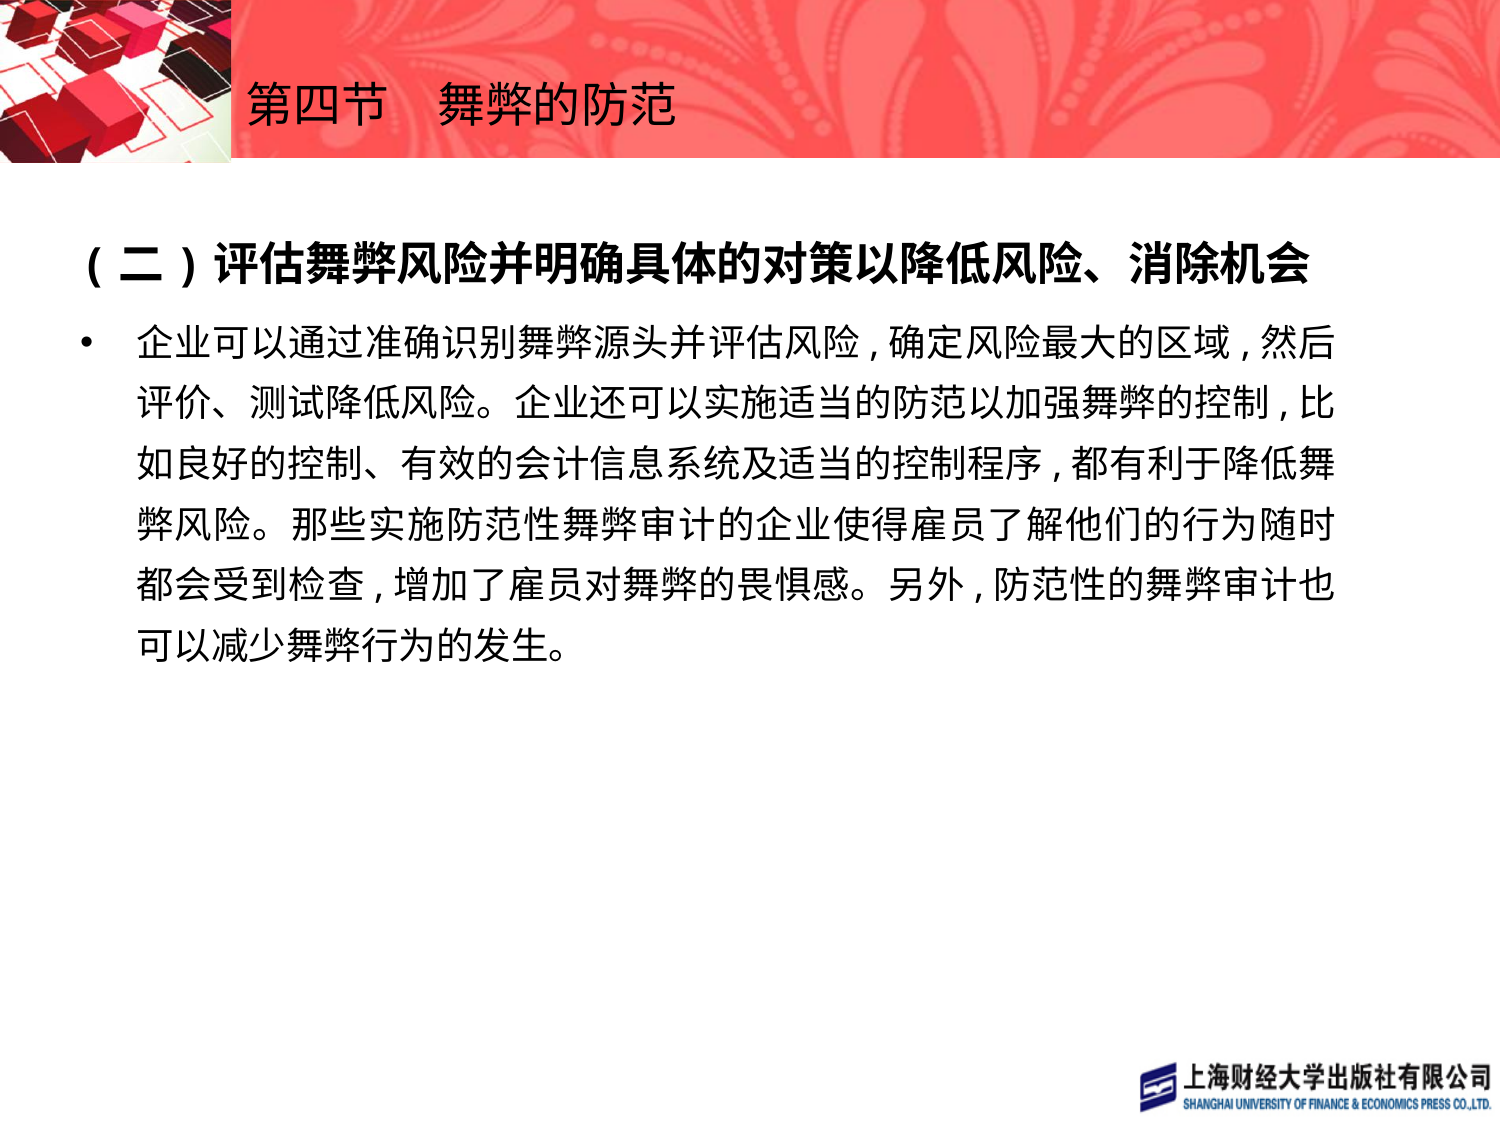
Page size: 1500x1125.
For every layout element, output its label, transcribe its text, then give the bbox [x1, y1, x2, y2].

picture [1139, 1058, 1495, 1118]
list (二)评估舞弊风险并明确具体的对策以降低风险、消除机会 企业可以通过准确识别舞弊源头并评估风险,确定风险最大的区域,然后评价、测试降低风险。企业还可以实施适当的防范以加强舞弊的控制,比如良好的控制、有效的会计信息系统及适当的控制程序,都有利于降低舞弊风险。那些实施防范性舞弊审计的企业使得雇员了解他们的行为随时都会受到检查,增加了雇员对舞弊的畏惧感。另外,防范性的舞弊审计也可以减少舞弊行为的发生。 [65, 208, 1351, 1047]
title 第四节 舞弊的防范 [230, 45, 1461, 161]
